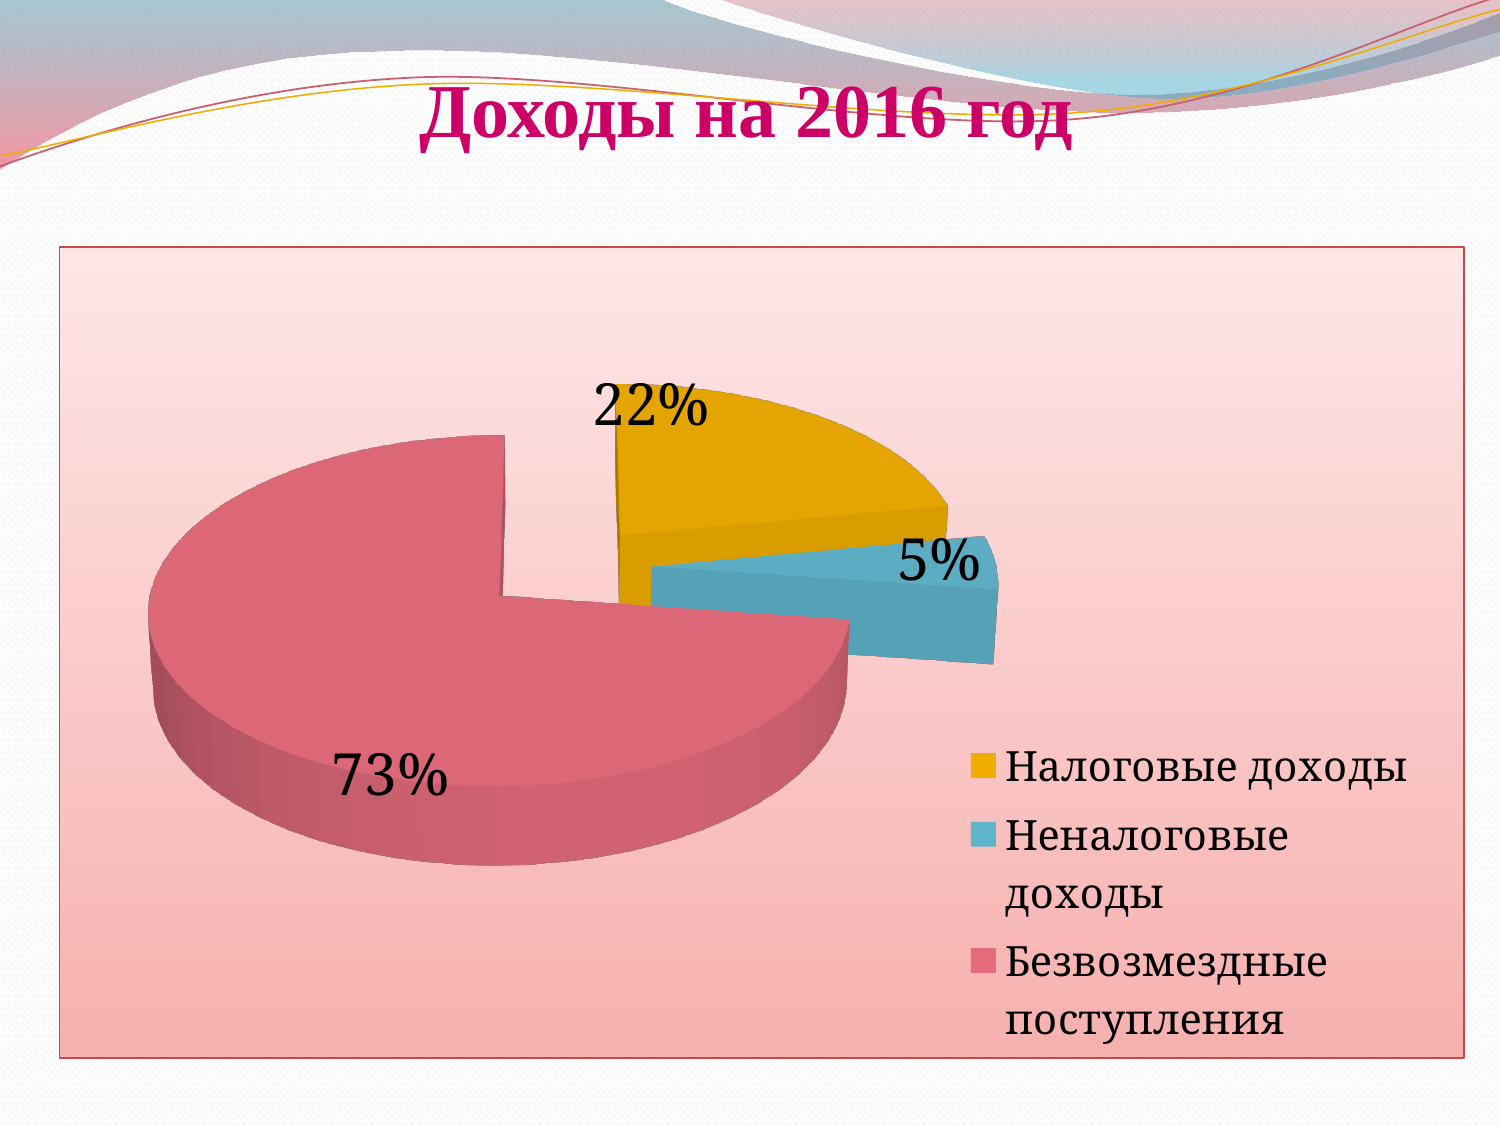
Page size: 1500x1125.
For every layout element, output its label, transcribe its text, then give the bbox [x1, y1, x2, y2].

title Доходы на 2016 год [75, 52, 1418, 153]
chart [58, 245, 1466, 1060]
